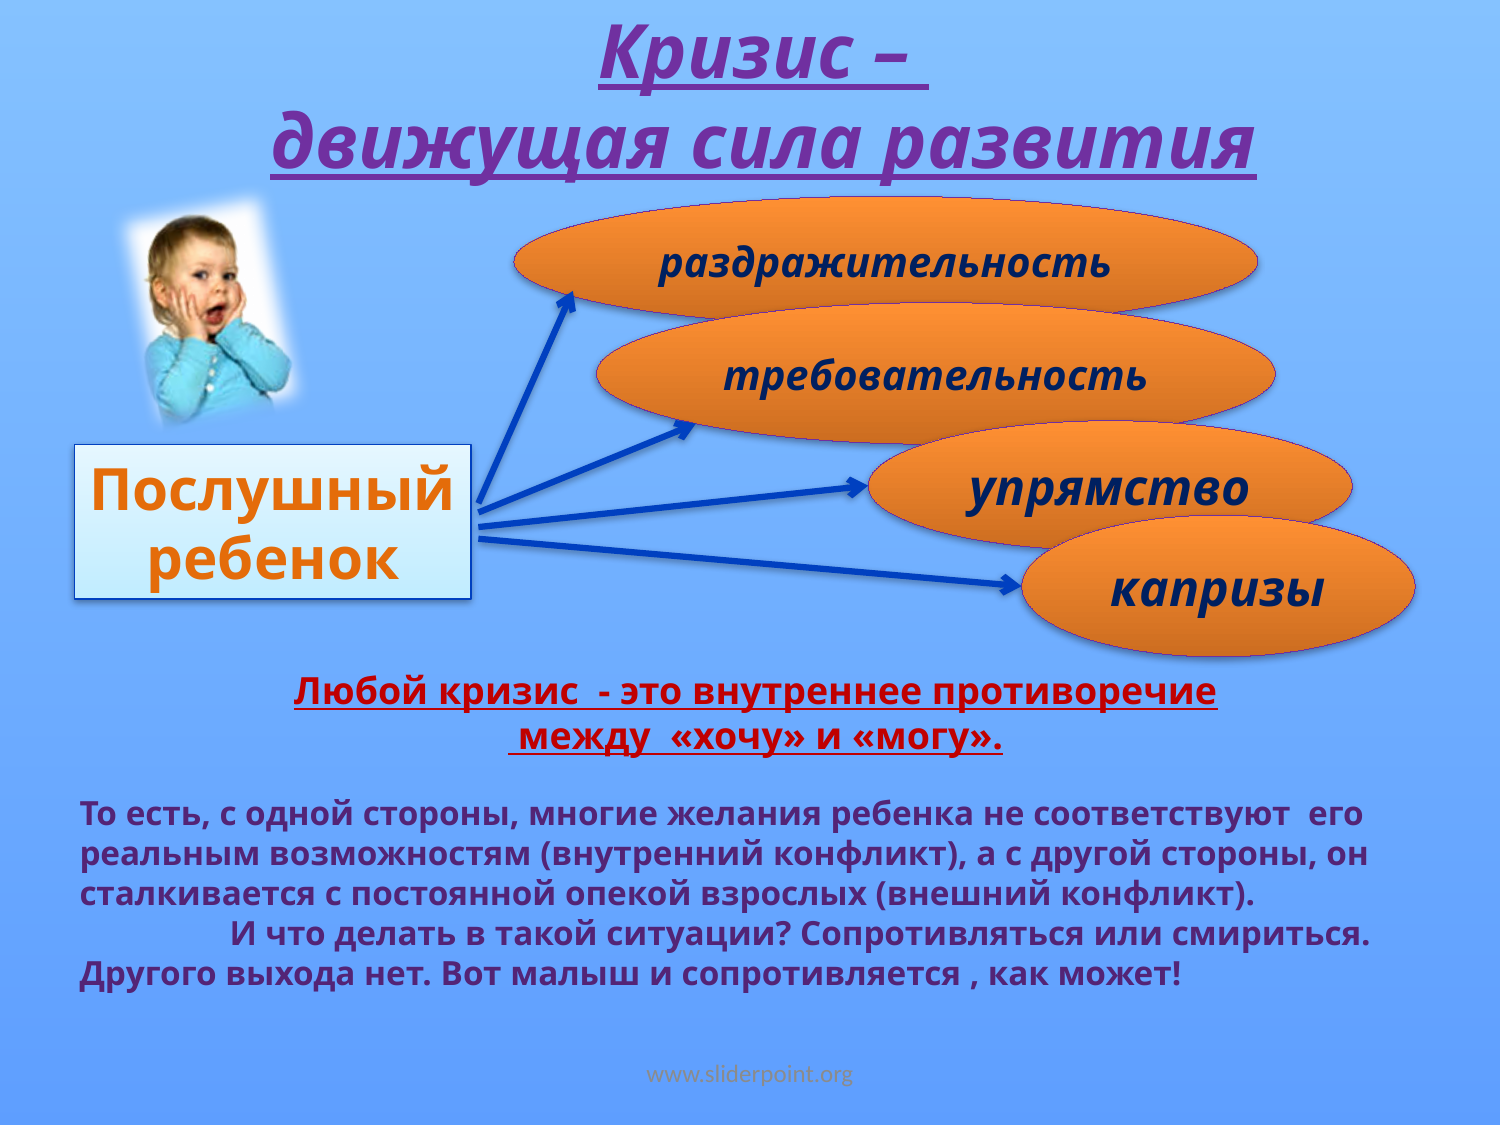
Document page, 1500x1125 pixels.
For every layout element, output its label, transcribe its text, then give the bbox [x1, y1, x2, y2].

text_box Любой кризис - это внутреннее противоречие между «хочу» и «могу». То есть, с одной стороны, многие желания ребенка не соответствуют его реальным возможностям (внутренний конфликт), а с другой стороны, он сталкивается с постоянной опекой взрослых (внешний конфликт). И что делать в такой ситуации? Сопротивляться или смириться. Другого выхода нет. Вот малыш и сопротивляется , как может! [64, 620, 1447, 1040]
title Кризис – движущая сила развития [88, 0, 1439, 188]
text_box требовательность [596, 302, 1276, 445]
text_box Послушный ребенок [74, 444, 472, 600]
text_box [478, 423, 696, 485]
text_box капризы [1022, 515, 1416, 657]
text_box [478, 290, 574, 423]
text_box раздражительность [513, 196, 1258, 319]
text_box упрямство [868, 420, 1353, 549]
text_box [478, 485, 869, 528]
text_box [478, 538, 1022, 587]
picture [121, 187, 300, 430]
footer www.sliderpoint.org [512, 1042, 988, 1103]
